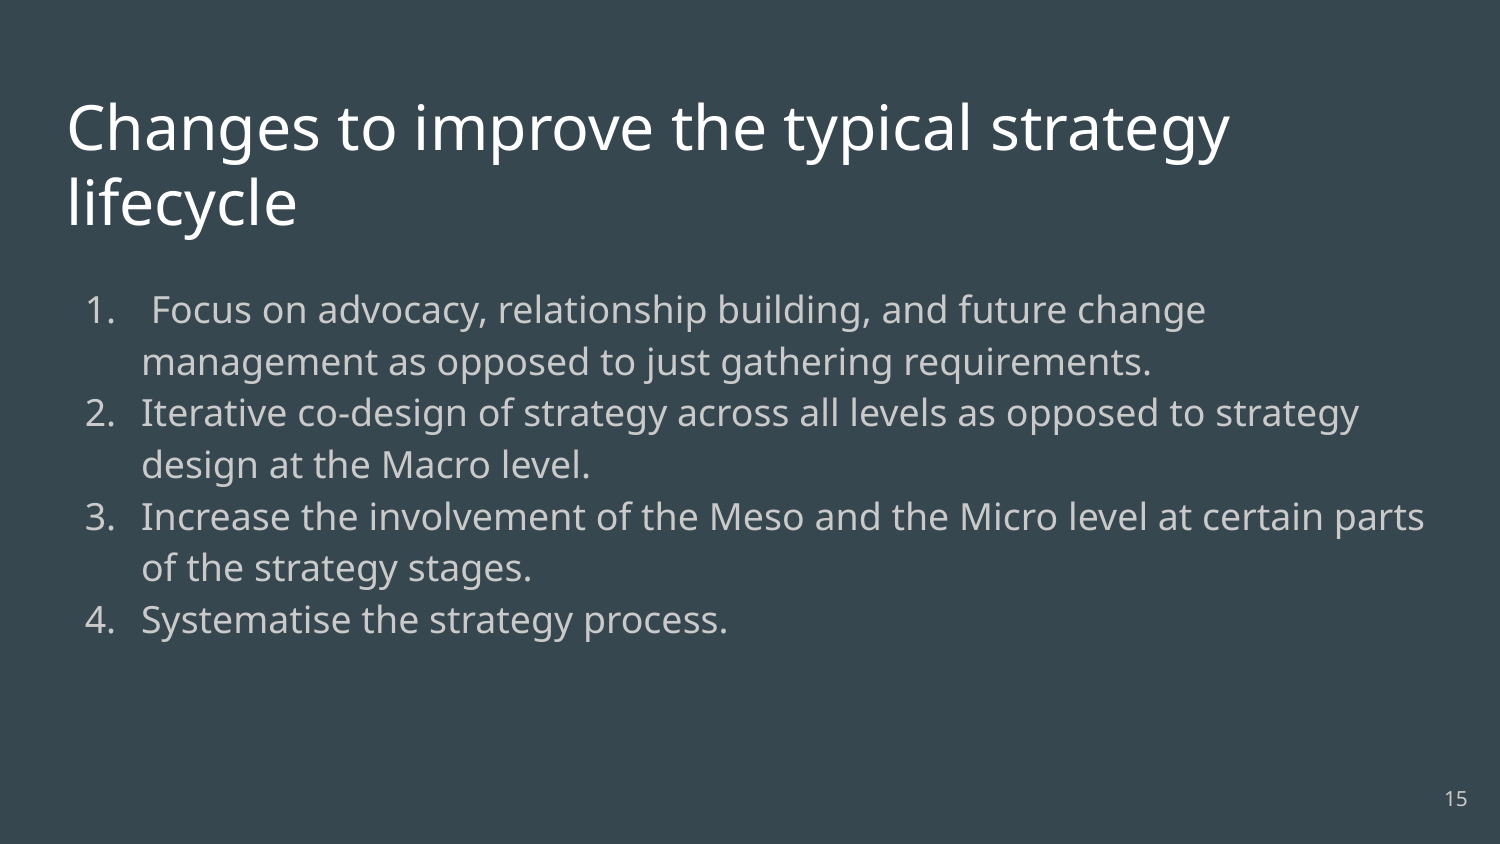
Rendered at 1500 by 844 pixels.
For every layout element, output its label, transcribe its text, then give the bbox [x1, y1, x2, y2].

slide_number ‹#› [1392, 767, 1483, 833]
title Changes to improve the typical strategy lifecycle [51, 72, 1449, 167]
list Focus on advocacy, relationship building, and future change management as opposed to just gathering requirements. Iterative co-design of strategy across all levels as opposed to strategy design at the Macro level. Increase the involvement of the Meso and the Micro level at certain parts of the strategy stages. Systematise the strategy process. [51, 264, 1449, 667]
